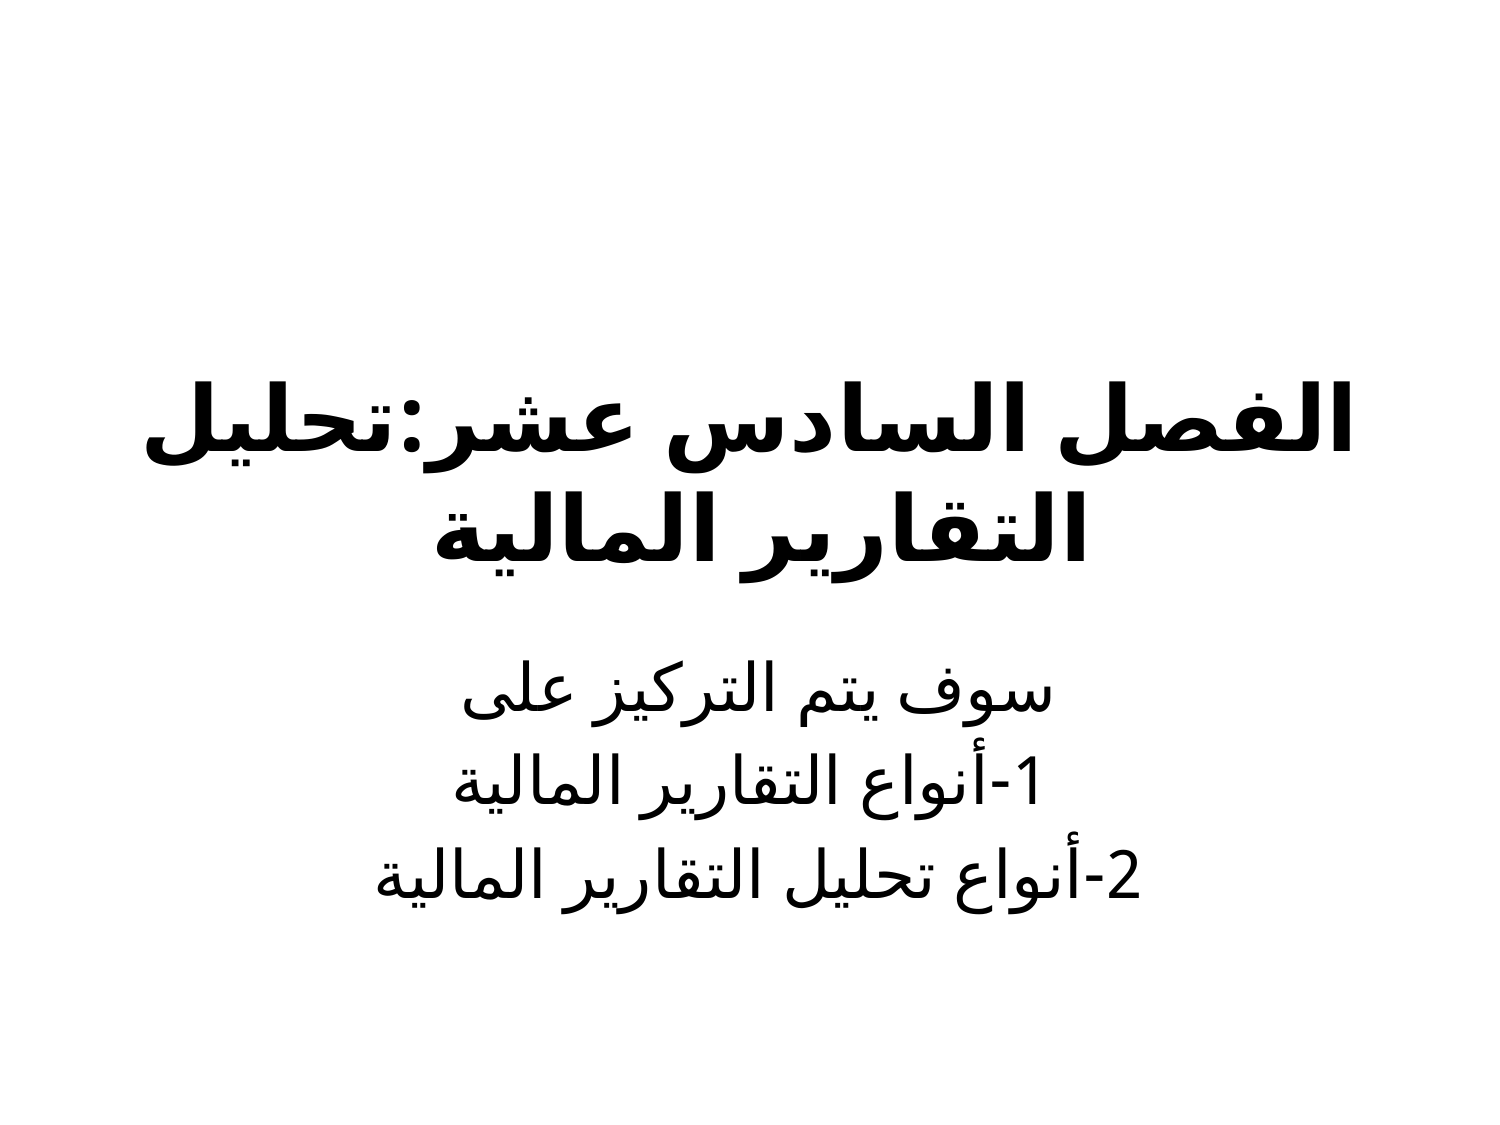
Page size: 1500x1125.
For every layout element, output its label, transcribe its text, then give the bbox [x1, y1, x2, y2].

subtitle سوف يتم التركيز على 1-أنواع التقارير المالية 2-أنواع تحليل التقارير المالية [225, 637, 1275, 925]
title الفصل السادس عشر:تحليل التقارير المالية [112, 349, 1388, 591]
